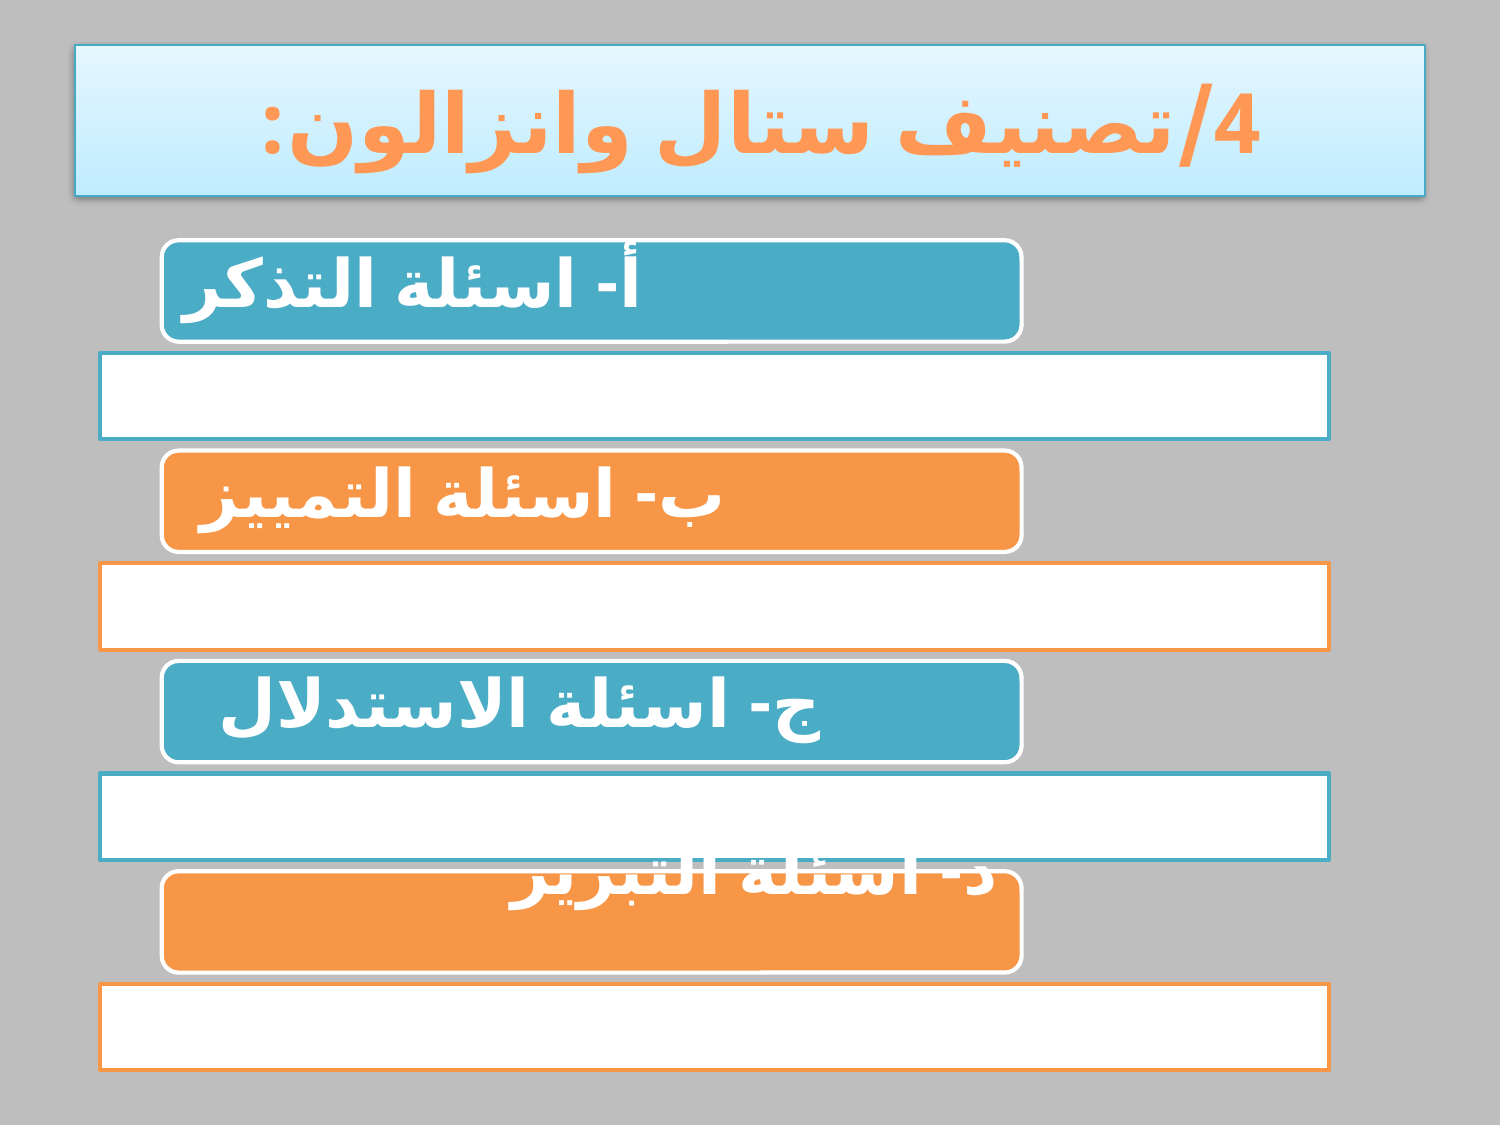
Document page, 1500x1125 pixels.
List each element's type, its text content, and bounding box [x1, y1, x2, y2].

title 4/تصنيف ستال وانزالون: [74, 44, 1426, 197]
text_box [100, 228, 1329, 1071]
